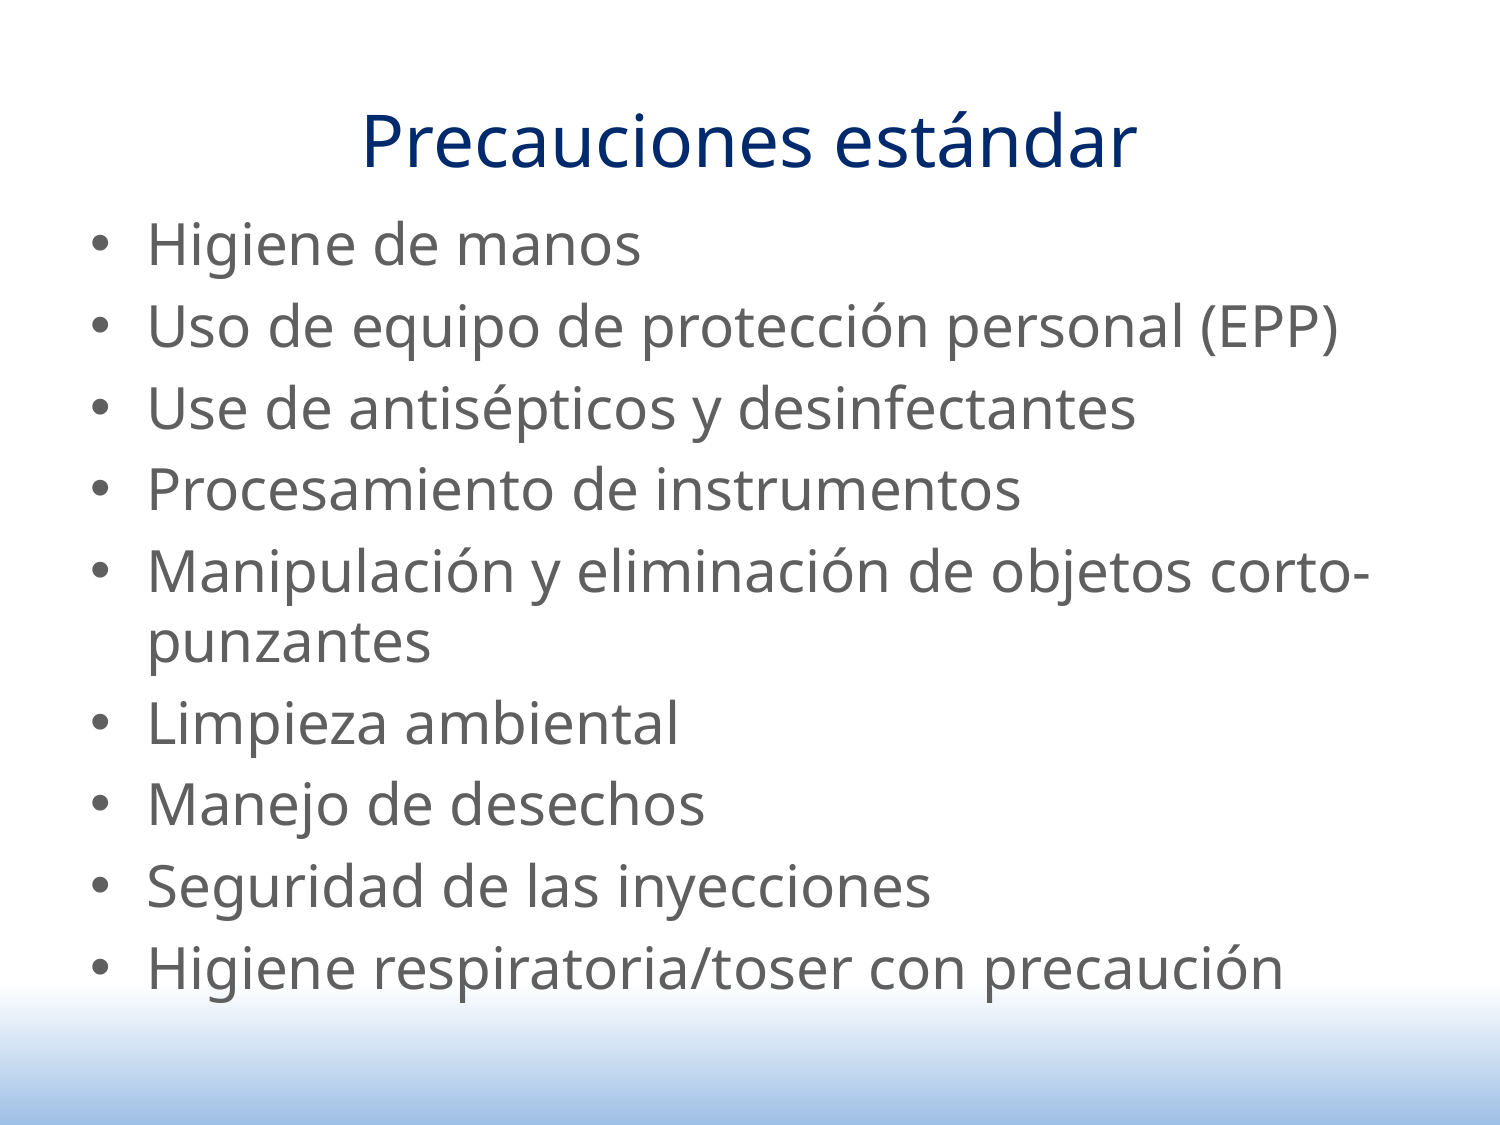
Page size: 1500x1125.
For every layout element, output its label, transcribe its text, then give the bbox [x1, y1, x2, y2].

title Precauciones estándar [75, 45, 1425, 200]
list Higiene de manos Uso de equipo de protección personal (EPP) Use de antisépticos y desinfectantes Procesamiento de instrumentos Manipulación y eliminación de objetos corto-punzantes Limpieza ambiental Manejo de desechos Seguridad de las inyecciones Higiene respiratoria/toser con precaución [75, 200, 1425, 1038]
